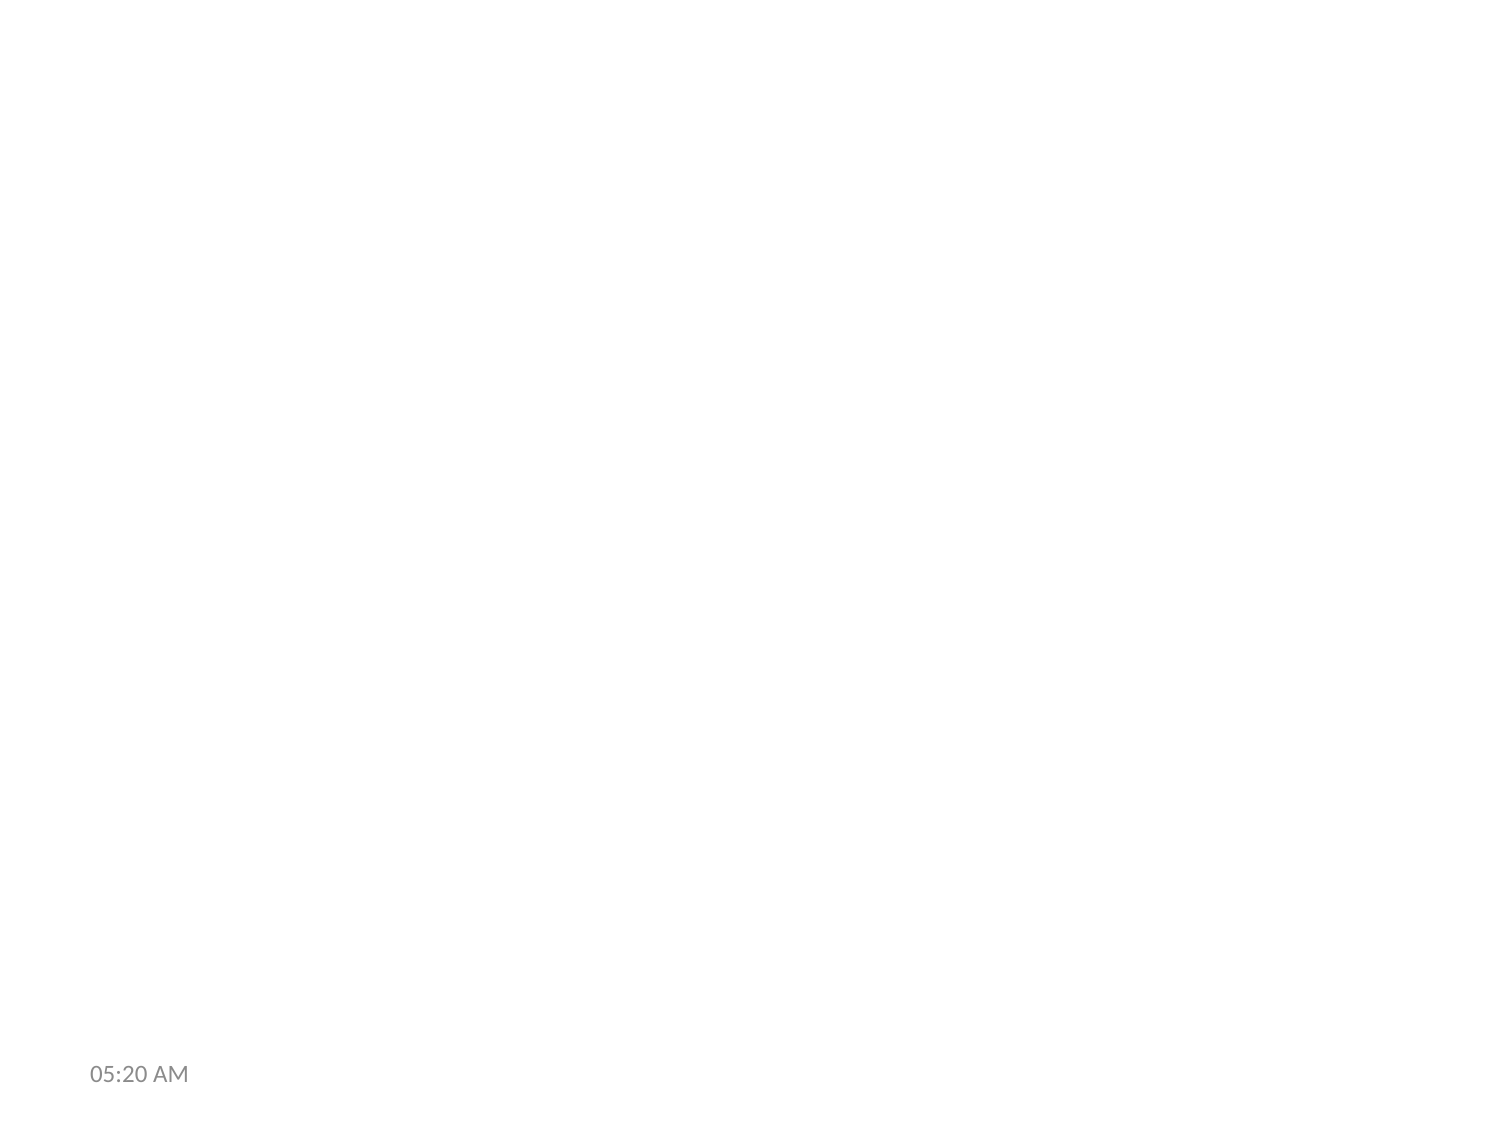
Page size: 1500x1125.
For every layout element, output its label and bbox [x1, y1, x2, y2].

slide_number [75, 1042, 425, 1103]
